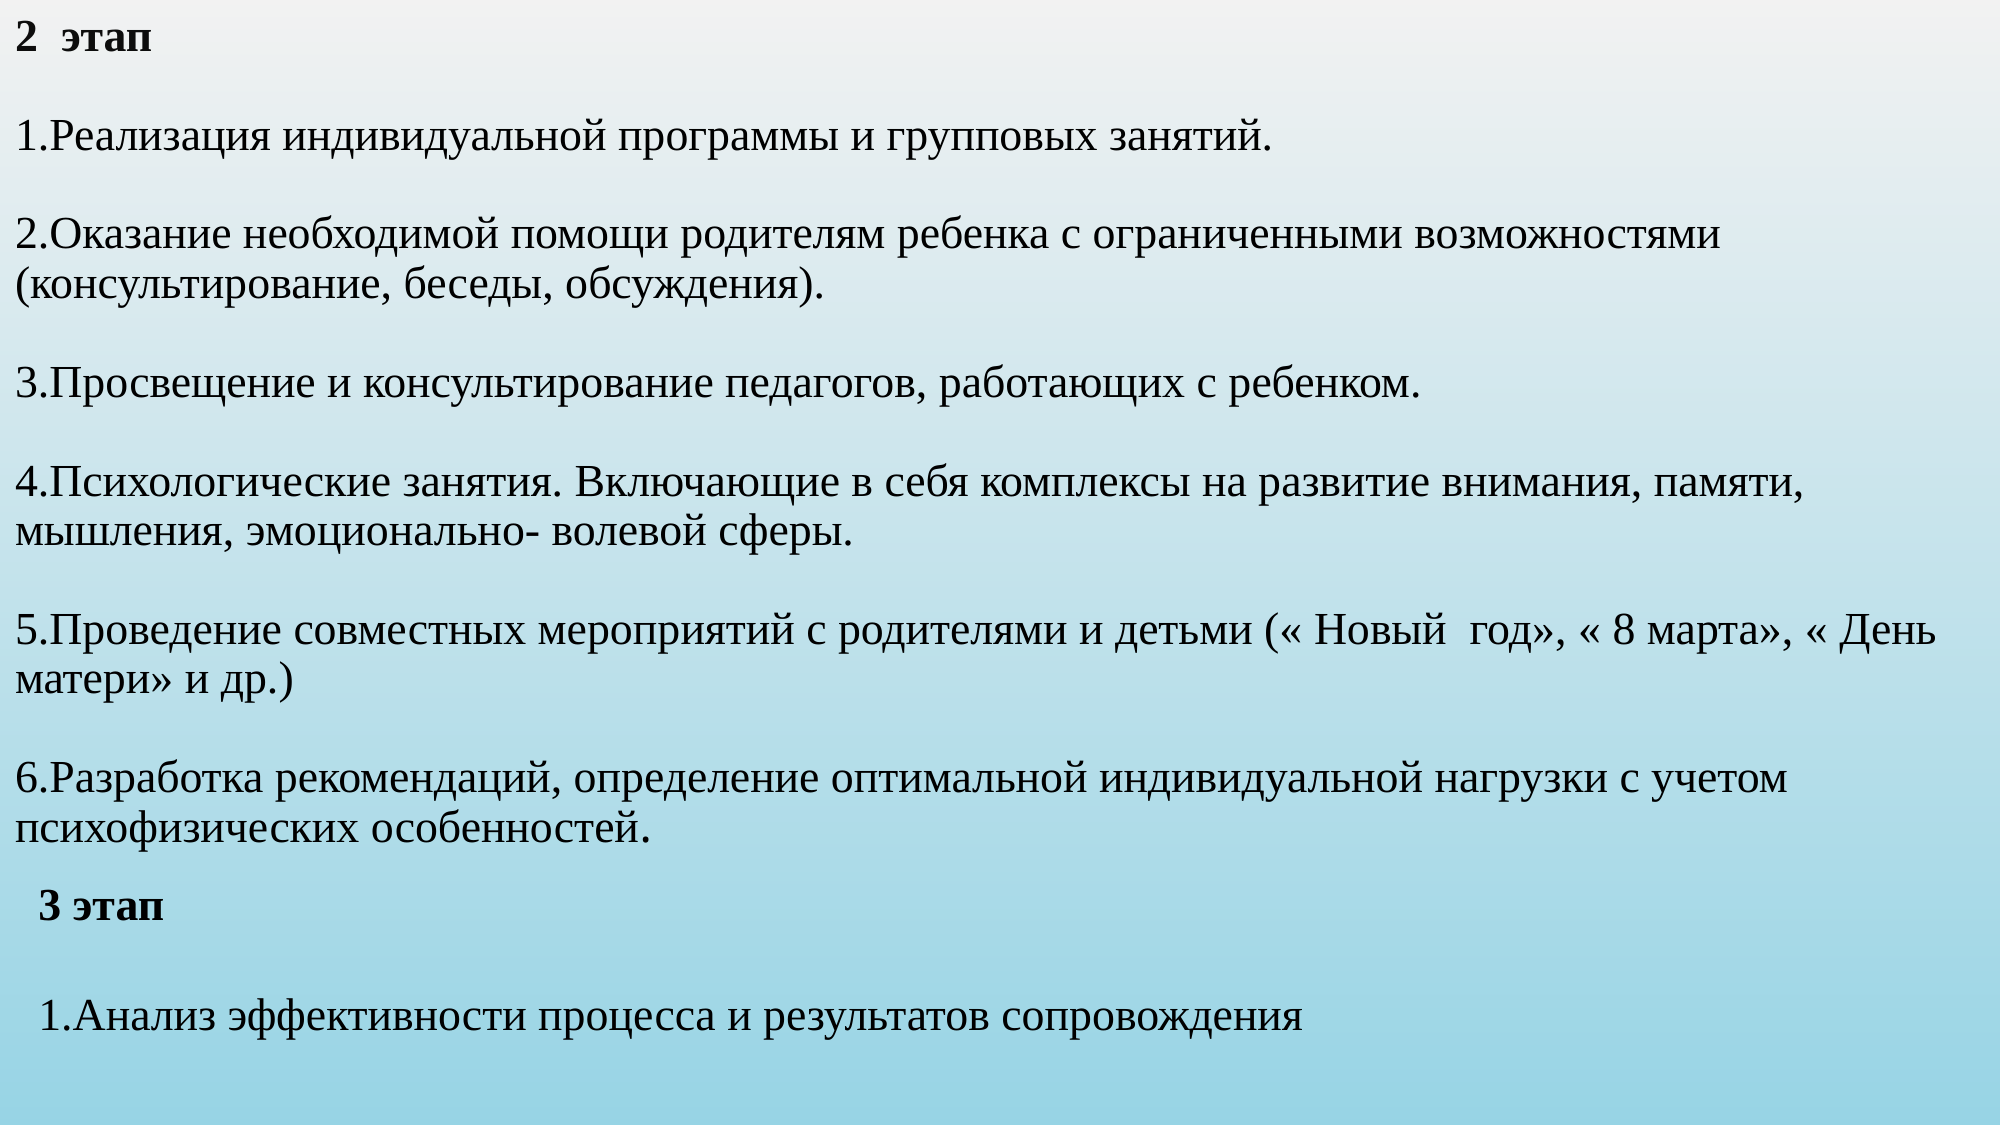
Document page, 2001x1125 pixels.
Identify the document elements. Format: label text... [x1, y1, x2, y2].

text_box 3 этап 1.Анализ эффективности процесса и результатов сопровождения [23, 867, 1887, 1048]
title 2 этап 1.Реализация индивидуальной программы и групповых занятий. 2.Оказание необходимой помощи родителям ребенка с ограниченными возможностями (консультирование, беседы, обсуждения). 3.Просвещение и консультирование педагогов, работающих с ребенком. 4.Психологические занятия. Включающие в себя комплексы на развитие внимания, памяти, мышления, эмоционально- волевой сферы. 5.Проведение совместных мероприятий с родителями и детьми (« Новый год», « 8 марта», « День матери» и др.) 6.Разработка рекомендаций, определение оптимальной индивидуальной нагрузки с учетом психофизических особенностей. [0, 140, 2000, 723]
